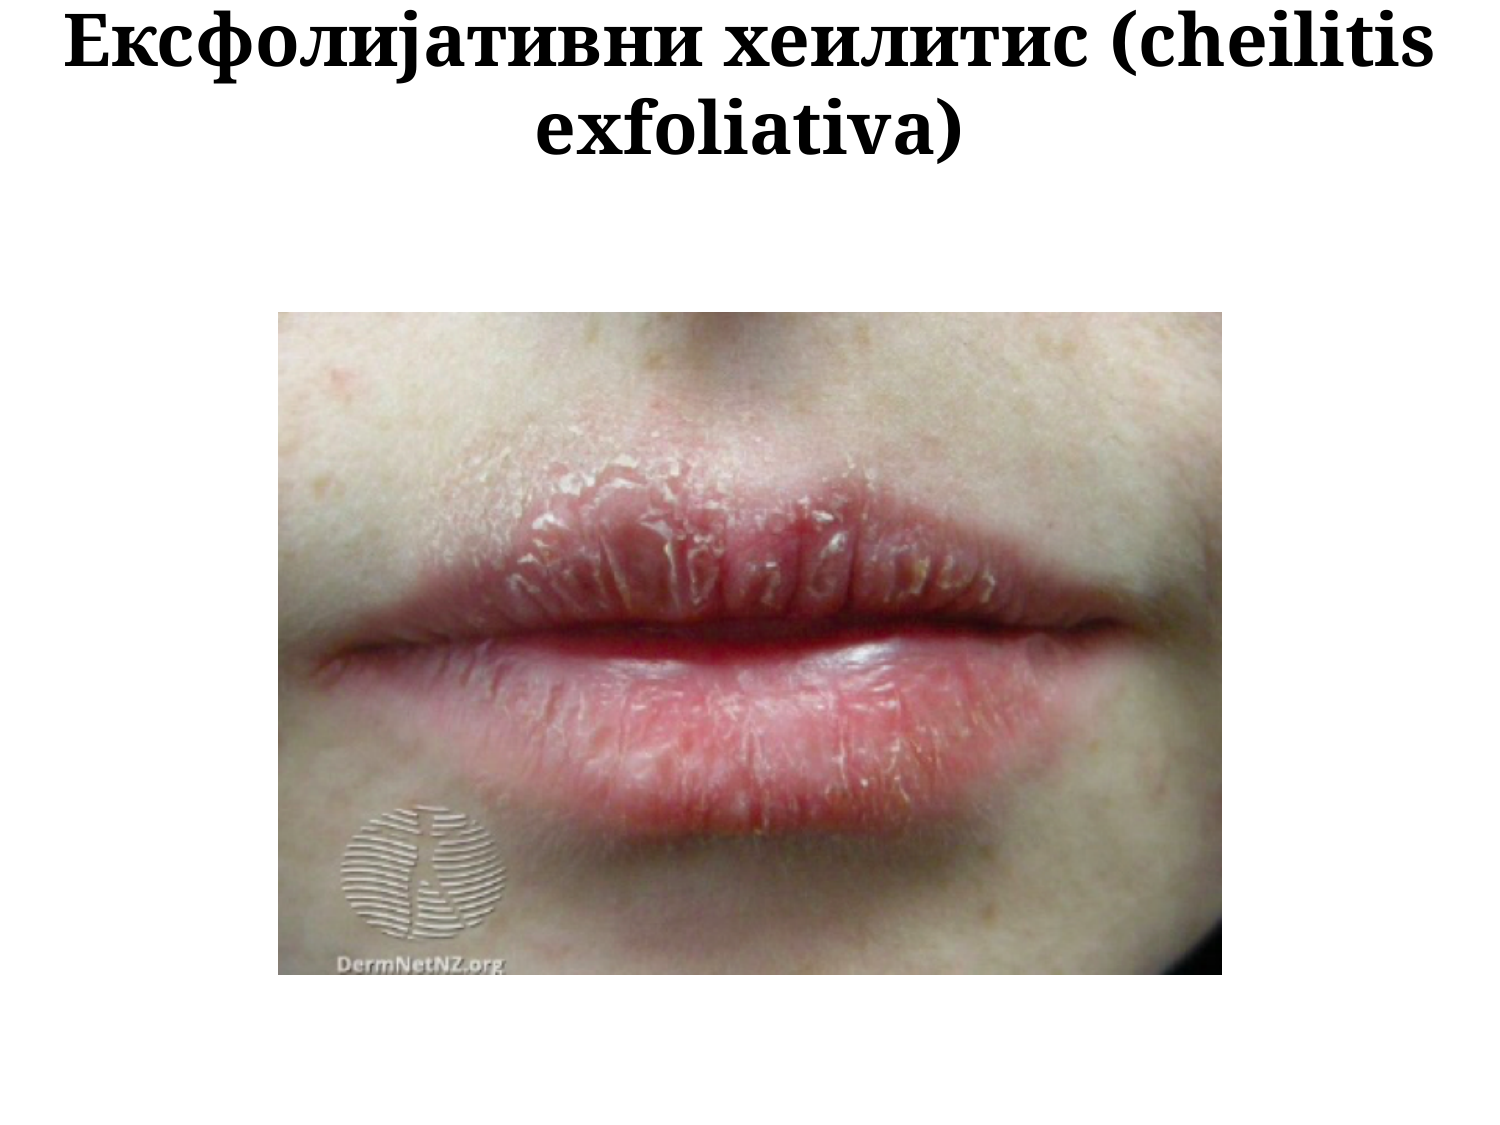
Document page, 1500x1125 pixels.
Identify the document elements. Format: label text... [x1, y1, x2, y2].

picture [278, 312, 1222, 976]
text_box Ексфолијативни хеилитис (сheilitis exfoliativa) [0, 12, 1500, 151]
